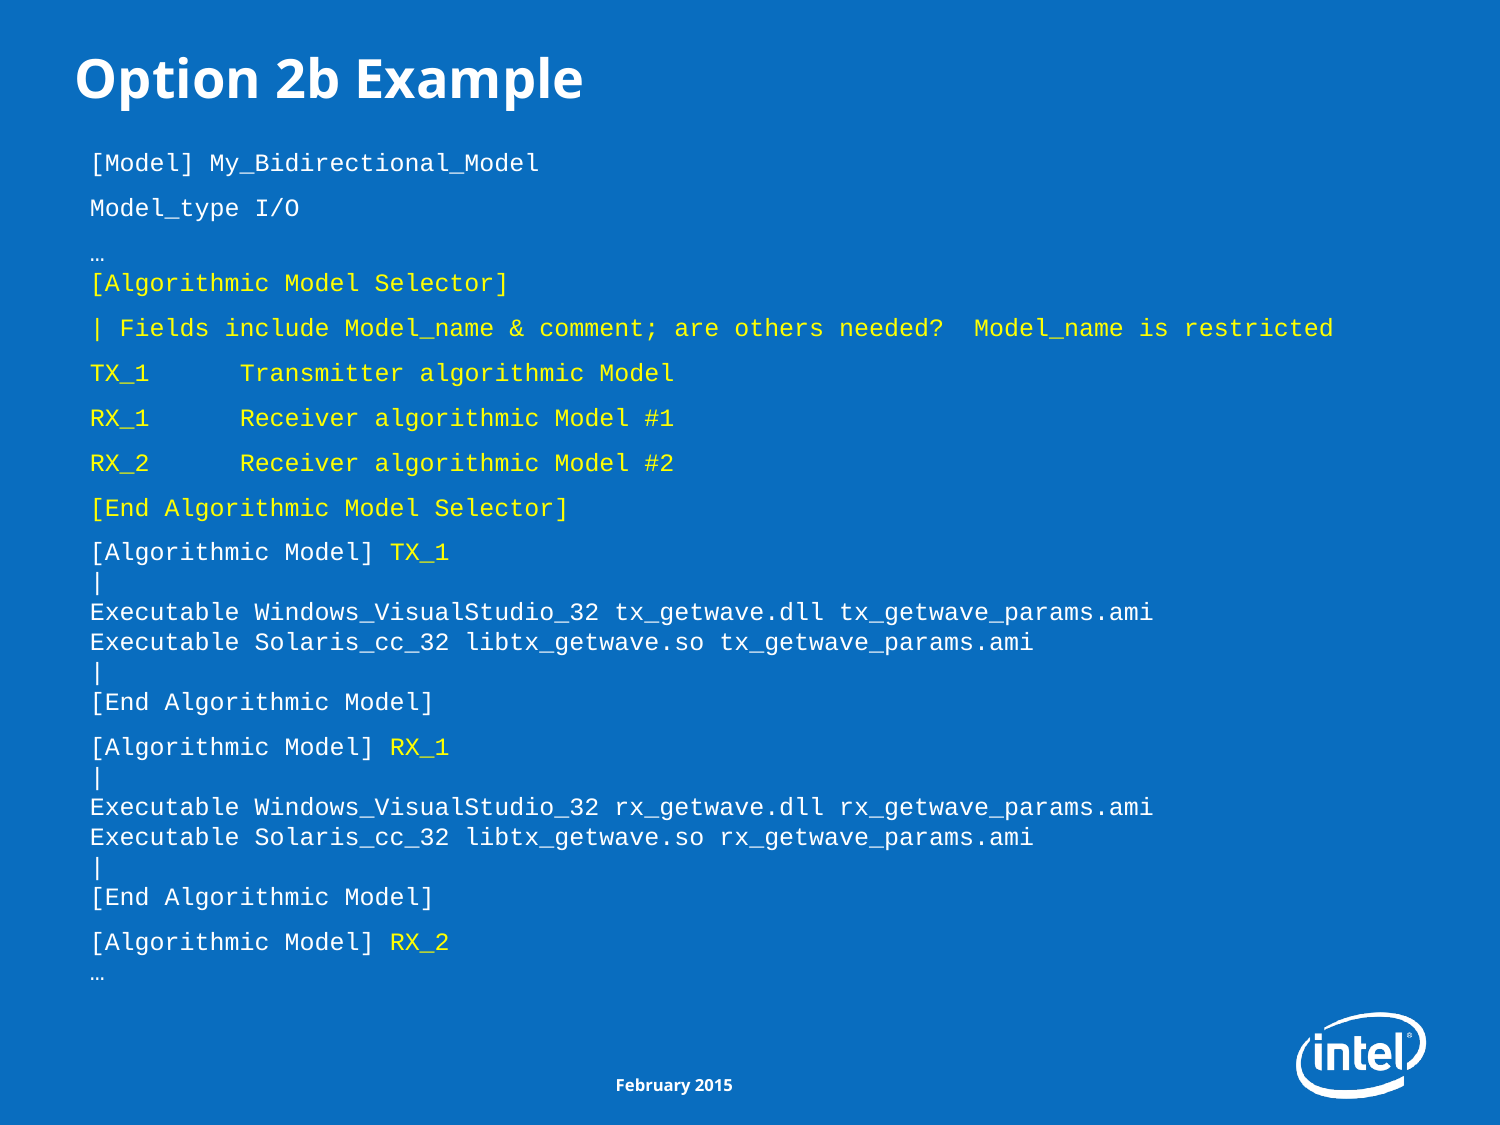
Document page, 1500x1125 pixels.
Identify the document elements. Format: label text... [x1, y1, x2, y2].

footer February 2015 [286, 1074, 1063, 1125]
title Option 2b Example [74, 44, 1427, 146]
list [Model] My_Bidirectional_Model Model_type I/O … [Algorithmic Model Selector] | Fields include Model_name & comment; are others needed? Model_name is restricted TX_1 Transmitter algorithmic Model RX_1 Receiver algorithmic Model #1 RX_2 Receiver algorithmic Model #2 [End Algorithmic Model Selector] [Algorithmic Model] TX_1 | Executable Windows_VisualStudio_32 tx_getwave.dll tx_getwave_params.ami Executable Solaris_cc_32 libtx_getwave.so tx_getwave_params.ami | [End Algorithmic Model] [Algorithmic Model] RX_1 | Executable Windows_VisualStudio_32 rx_getwave.dll rx_getwave_params.ami Executable Solaris_cc_32 libtx_getwave.so rx_getwave_params.ami | [End Algorithmic Model] [Algorithmic Model] RX_2 … [33, 146, 1455, 1031]
picture [1294, 1031, 1428, 1101]
